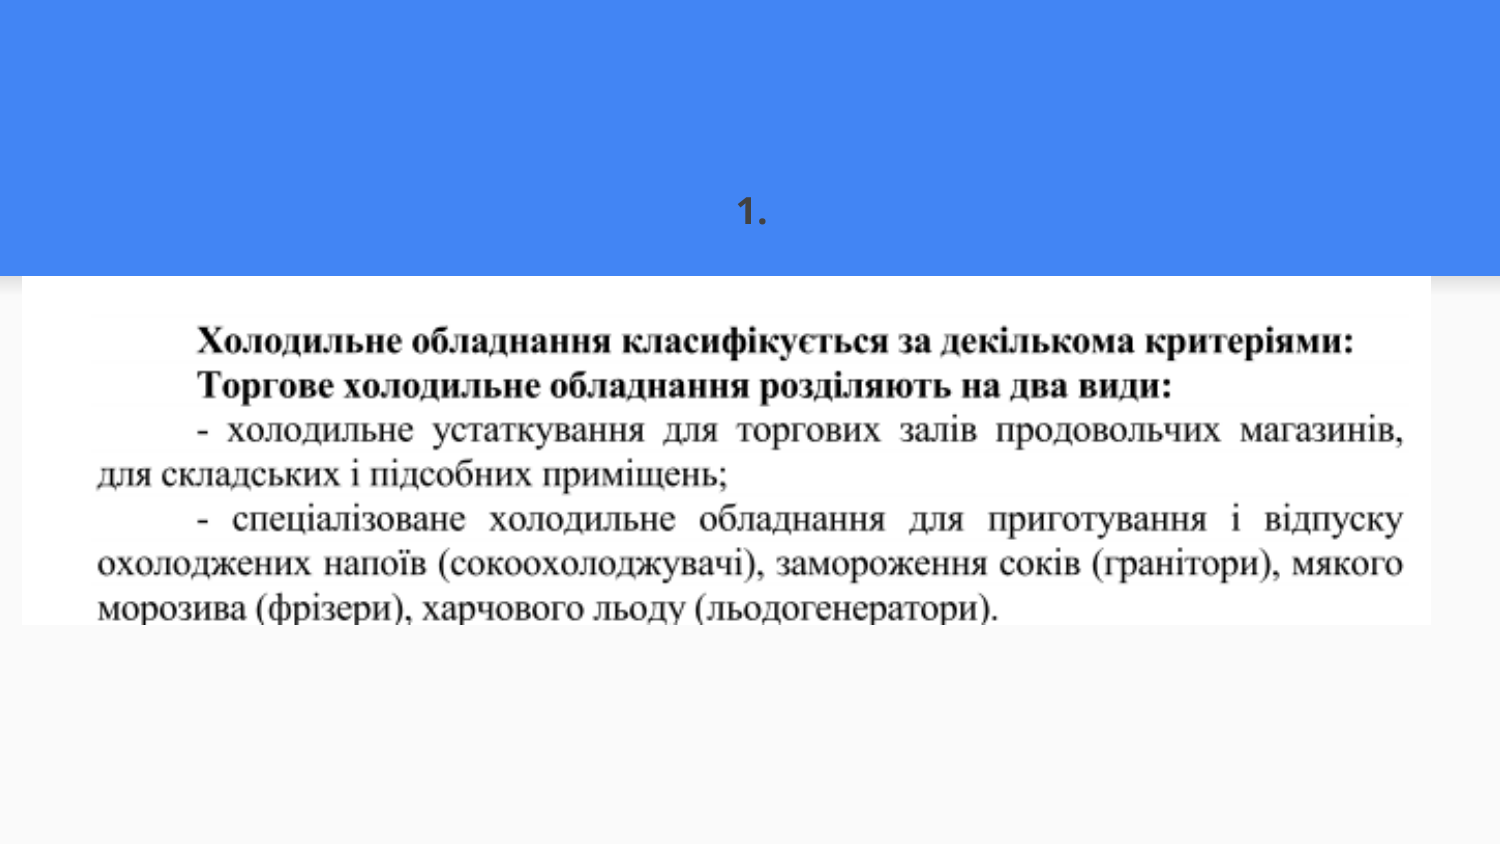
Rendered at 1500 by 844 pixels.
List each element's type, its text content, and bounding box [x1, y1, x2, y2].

title 1. [77, 121, 1427, 248]
picture [21, 276, 1431, 625]
